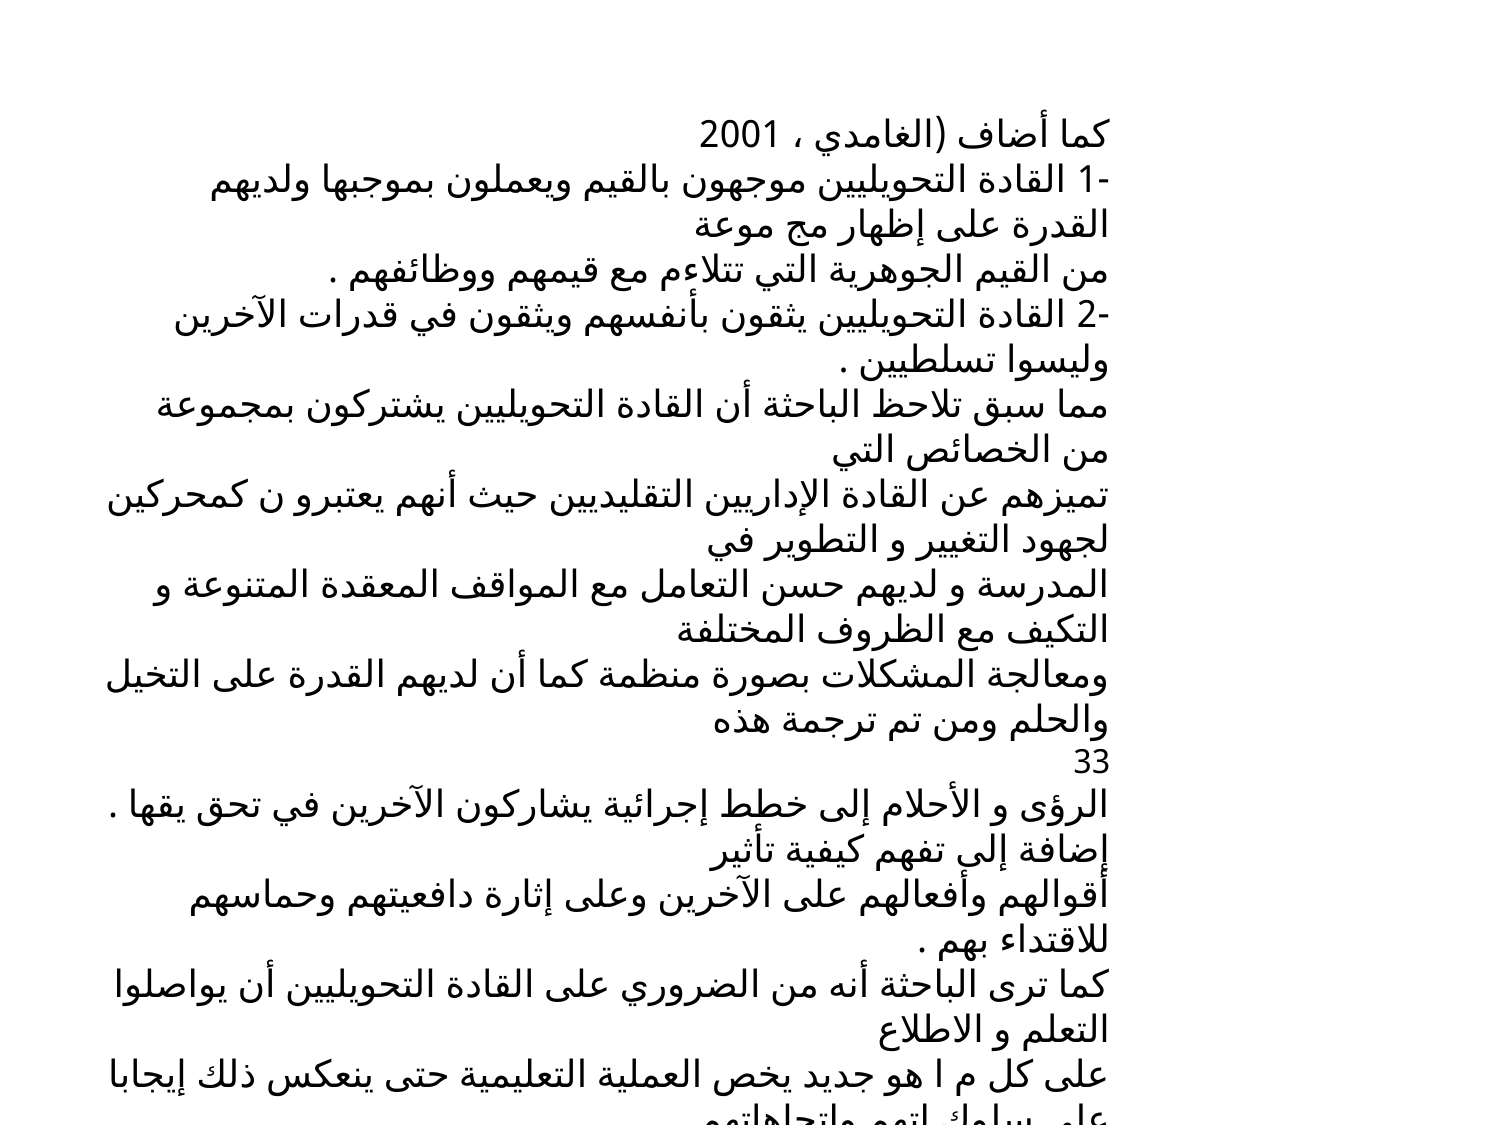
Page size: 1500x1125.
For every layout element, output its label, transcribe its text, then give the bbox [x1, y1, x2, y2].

text_box كما أضاف (الغامدي ، 2001 -1 القادة التحويليين موجهون بالقيم ويعملون بموجبها ولديهم القدرة على إظهار مج موعة من القيم الجوهرية التي تتلاءم مع قيمهم ووظائفهم . -2 القادة التحويليين يثقون بأنفسهم ويثقون في قدرات الآخرين وليسوا تسلطيين . مما سبق تلاحظ الباحثة أن القادة التحويليين يشتركون بمجموعة من الخصائص التي تميزهم عن القادة الإداريين التقليديين حيث أنهم يعتبرو ن كمحركين لجهود التغيير و التطوير في المدرسة و لديهم حسن التعامل مع المواقف المعقدة المتنوعة و التكيف مع الظروف المختلفة ومعالجة المشكلات بصورة منظمة كما أن لديهم القدرة على التخيل والحلم ومن تم ترجمة هذه 33 الرؤى و الأحلام إلى خطط إجرائية يشاركون الآخرين في تحق يقها . إضافة إلى تفهم كيفية تأثير أقوالهم وأفعالهم على الآخرين وعلى إثارة دافعيتهم وحماسهم للاقتداء بهم . كما ترى الباحثة أنه من الضروري على القادة التحويليين أن يواصلوا التعلم و الاطلاع على كل م ا هو جديد يخص العملية التعليمية حتى ينعكس ذلك إيجابا على سلوك اتهم واتجاهاتهم ومناهجهم وأنماطهم القيادية فيتم تعديلها وتكييفها حسب تعدد المواقف وتنوعها . [88, 102, 1125, 1125]
